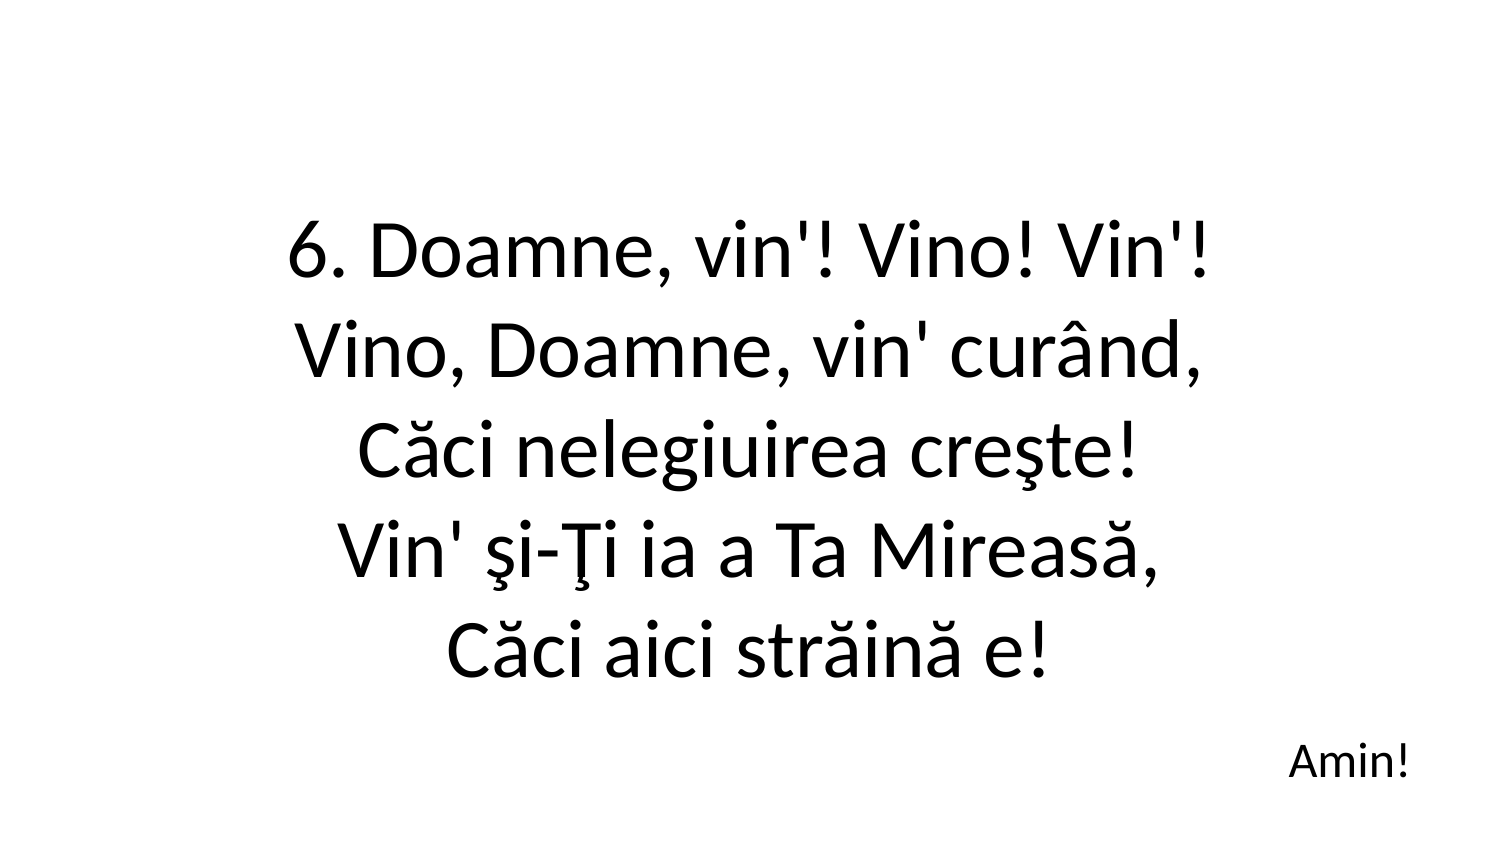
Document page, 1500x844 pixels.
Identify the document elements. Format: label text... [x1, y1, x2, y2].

text_box 6. Doamne, vin'! Vino! Vin'! Vino, Doamne, vin' curând, Căci nelegiuirea creşte! Vin' şi-Ţi ia a Ta Mireasă, Căci aici străină e! [271, 142, 1229, 702]
text_box Amin! [1273, 674, 1427, 795]
